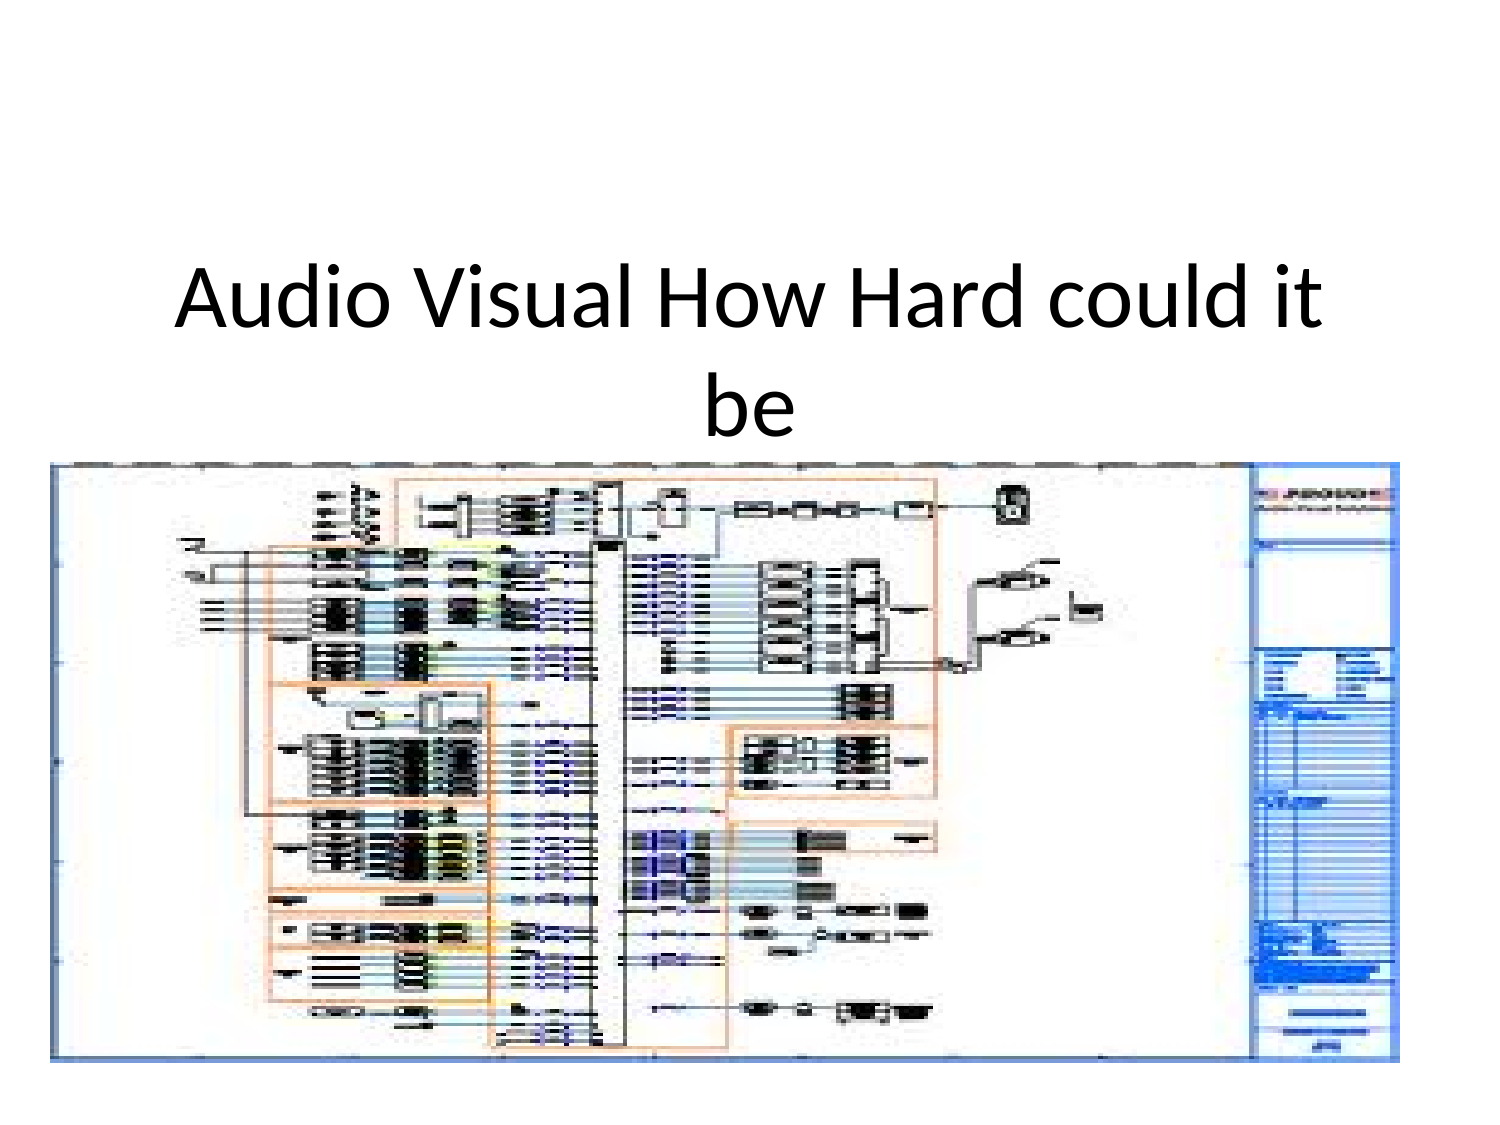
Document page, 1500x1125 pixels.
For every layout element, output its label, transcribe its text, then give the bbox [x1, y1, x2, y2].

picture [49, 462, 1401, 1063]
title Audio Visual How Hard could it be [112, 99, 1388, 460]
